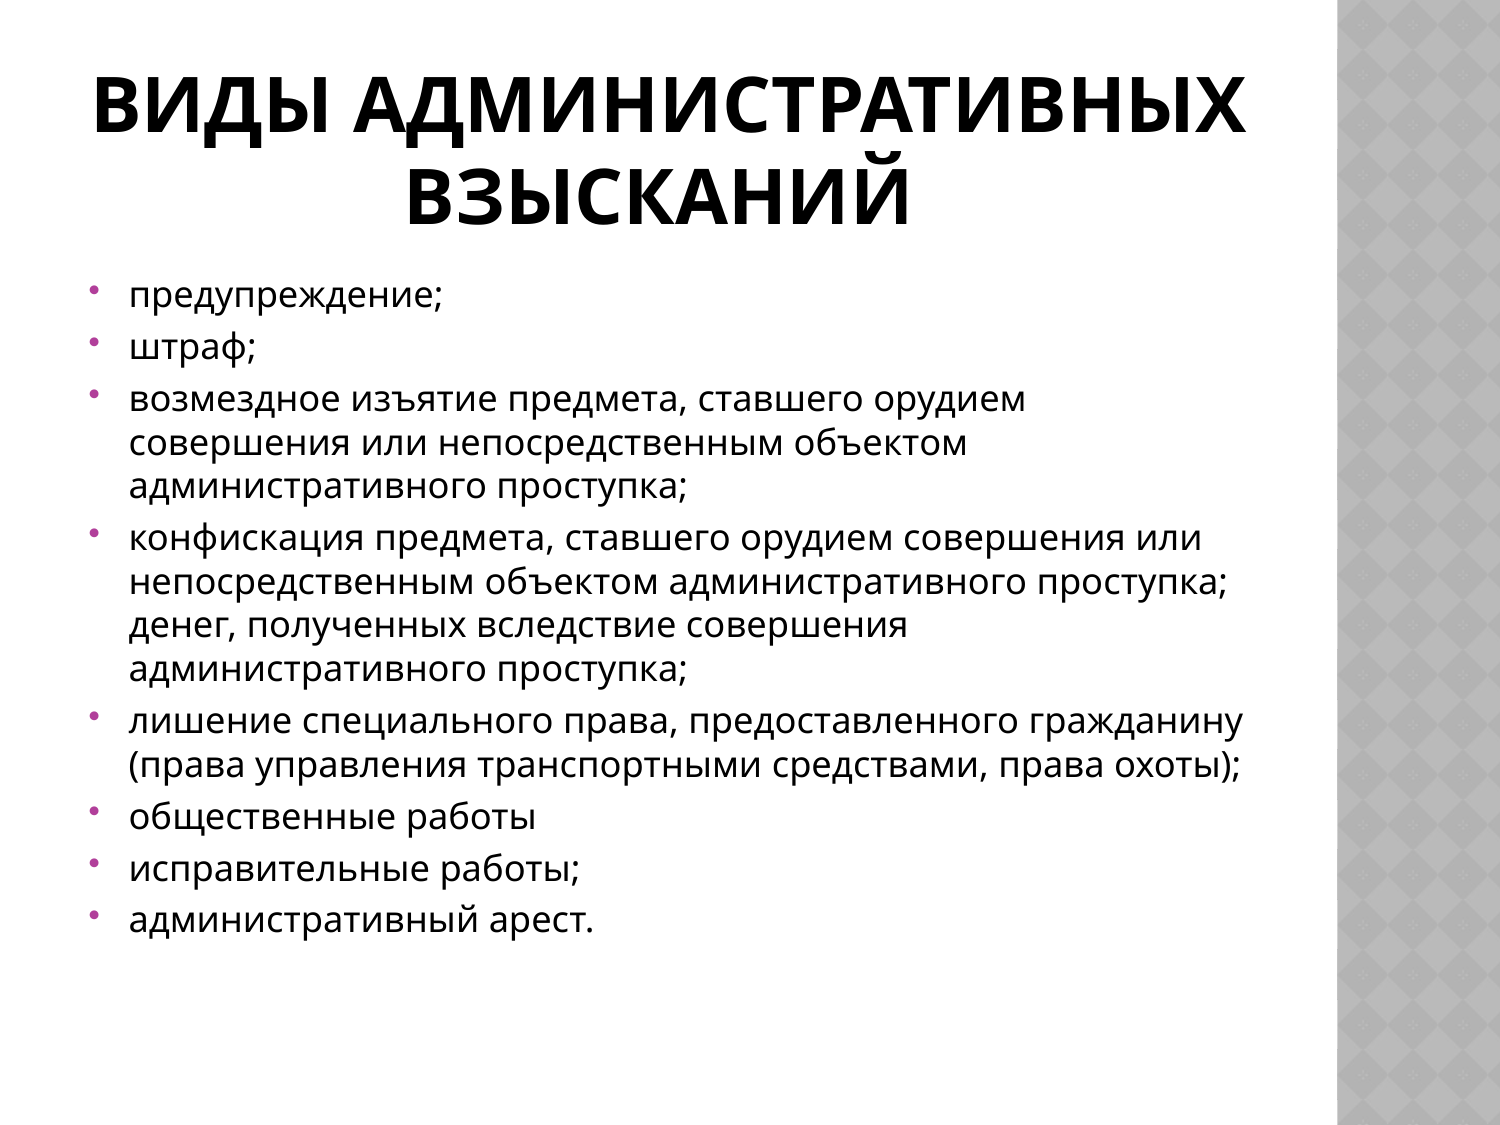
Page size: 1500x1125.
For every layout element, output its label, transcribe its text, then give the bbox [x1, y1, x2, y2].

list предупреждение; штраф; возмездное изъятие предмета, ставшего орудием совершения или непосредственным объектом административного проступка; конфискация предмета, ставшего орудием совершения или непосредственным объектом административного проступка; денег, полученных вследствие совершения административного проступка; лишение специального права, предоставленного гражданину (права управления транспортными средствами, права охоты); общественные работы исправительные работы; административный арест. [75, 264, 1263, 988]
title Виды Административных взысканий [75, 52, 1263, 240]
